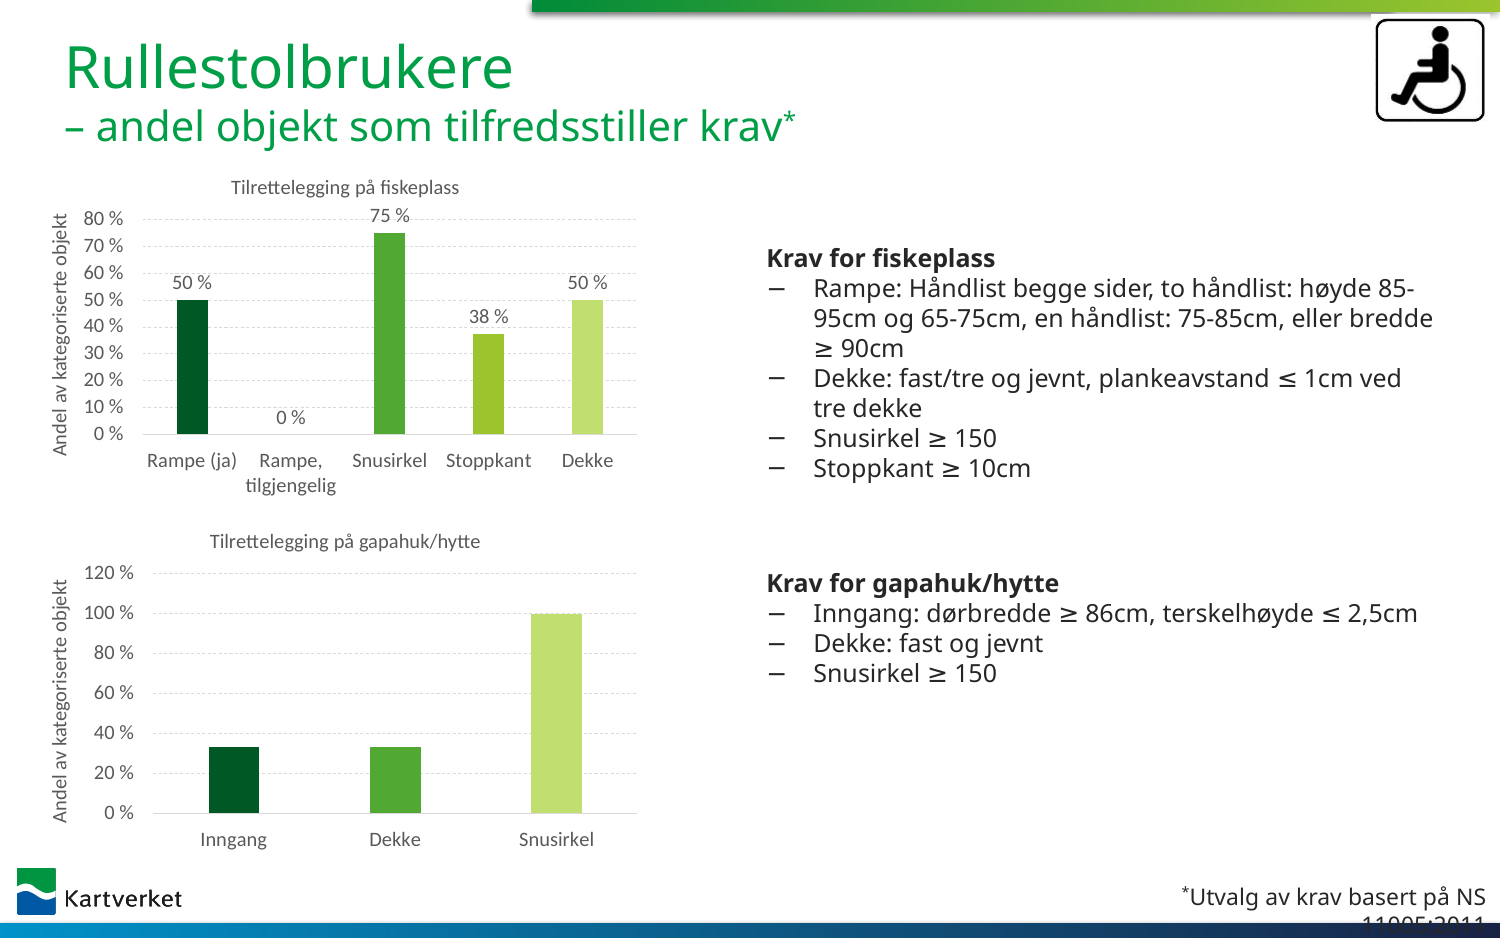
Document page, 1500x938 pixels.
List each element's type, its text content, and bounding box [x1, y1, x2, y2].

picture [41, 166, 650, 505]
text_box Rullestolbrukere – andel objekt som tilfredsstiller krav* [49, 29, 1431, 158]
picture [41, 520, 650, 859]
picture [1371, 13, 1491, 127]
text_box Krav for fiskeplass Rampe: Håndlist begge sider, to håndlist: høyde 85-95cm og 65-75cm, en håndlist: 75-85cm, eller bredde ≥ 90cm Dekke: fast/tre og jevnt, plankeavstand ≤ 1cm ved tre dekke Snusirkel ≥ 150 Stoppkant ≥ 10cm [751, 235, 1452, 490]
text_box *Utvalg av krav basert på NS 11005:2011 [1068, 873, 1500, 938]
text_box Krav for gapahuk/hytte Inngang: dørbredde ≥ 86cm, terskelhøyde ≤ 2,5cm Dekke: fast og jevnt Snusirkel ≥ 150 [751, 560, 1452, 695]
